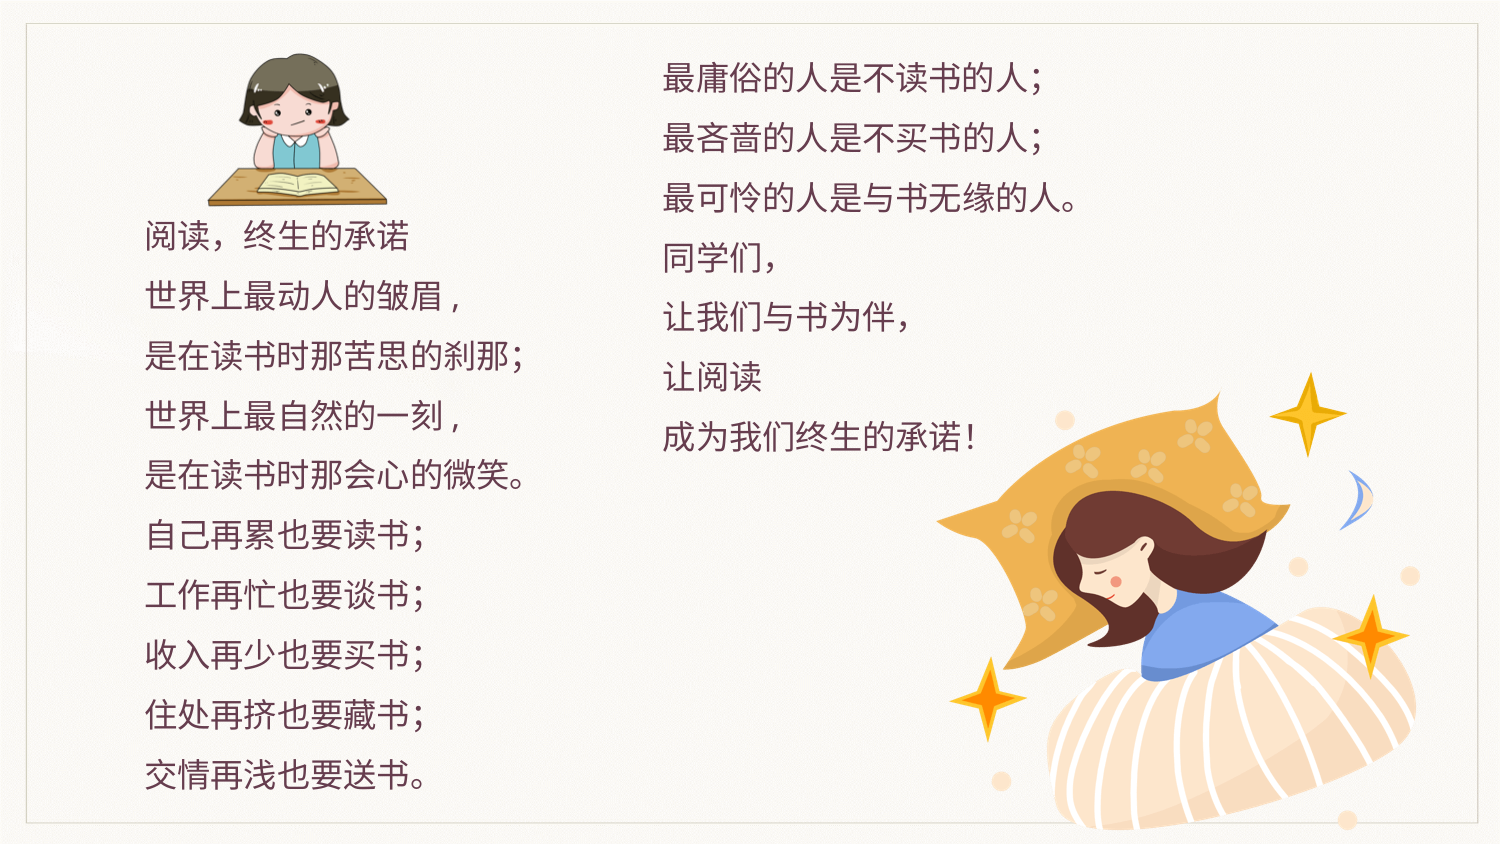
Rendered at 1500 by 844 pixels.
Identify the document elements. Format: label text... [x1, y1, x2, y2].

picture [0, 0, 1500, 844]
text_box 最庸俗的人是不读书的人； 最吝啬的人是不买书的人； 最可怜的人是与书无缘的人。 同学们， 让我们与书为伴， 让阅读 成为我们终生的承诺！ [648, 29, 1130, 464]
text_box 阅读，终生的承诺 世界上最动人的皱眉, 是在读书时那苦思的刹那； 世界上最自然的一刻, 是在读书时那会心的微笑。 自己再累也要读书； 工作再忙也要谈书； 收入再少也要买书； 住处再挤也要藏书； 交情再浅也要送书。 [129, 187, 716, 802]
